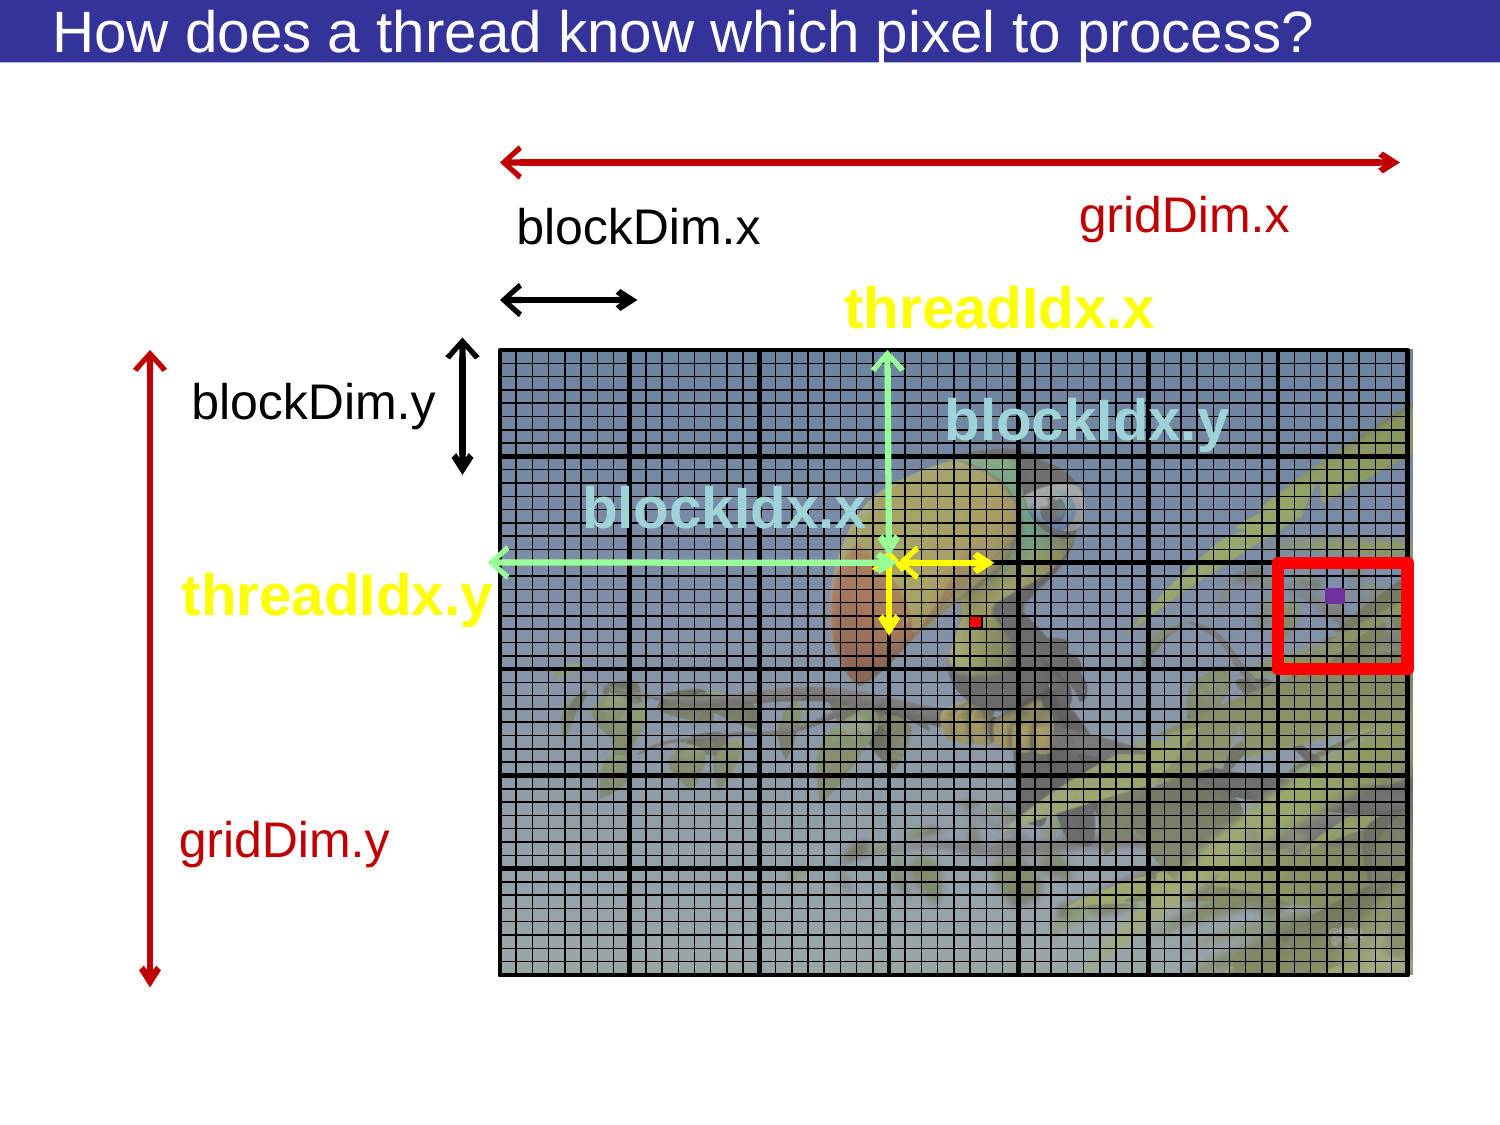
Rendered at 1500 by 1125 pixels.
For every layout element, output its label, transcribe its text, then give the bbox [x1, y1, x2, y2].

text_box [499, 349, 1413, 976]
text_box blockDim.x [501, 187, 776, 263]
text_box gridDim.y [164, 799, 405, 875]
text_box blockDim.y [176, 362, 451, 438]
text_box threadIdx.y [154, 549, 494, 635]
text_box threadIdx.x [812, 262, 1188, 348]
text_box gridDim.x [1064, 174, 1305, 250]
title How does a thread know which pixel to process? [37, 7, 1426, 51]
